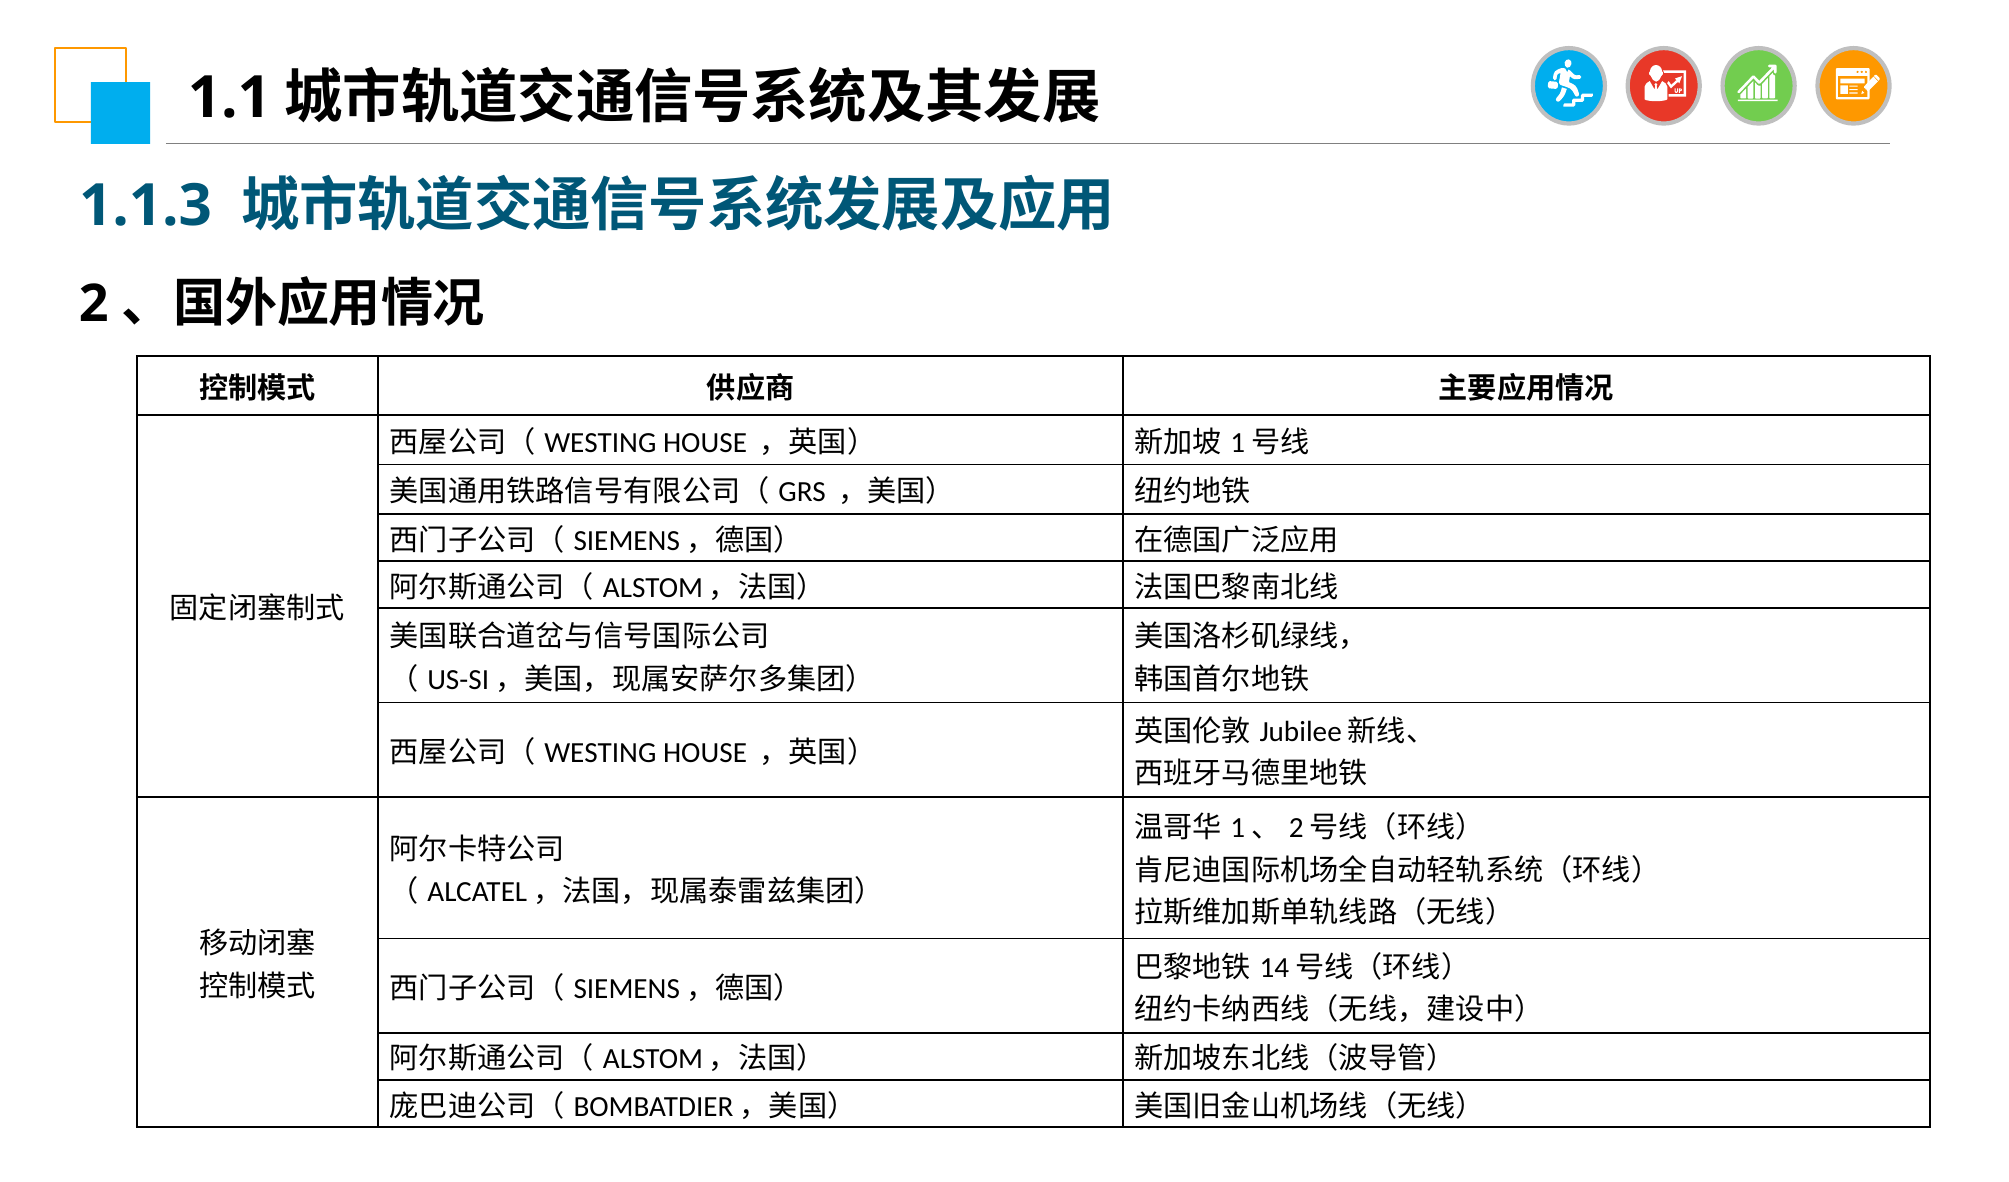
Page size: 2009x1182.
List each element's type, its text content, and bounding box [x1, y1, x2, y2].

table_cell 阿尔斯通公司（ALSTOM，法国） [379, 1034, 1122, 1079]
table_header 主要应用情况 [1124, 357, 1929, 414]
table_cell 庞巴迪公司（BOMBATDIER，美国） [379, 1081, 1122, 1126]
text_box 1.1.3 城市轨道交通信号系统发展及应用 [58, 157, 1136, 248]
table_cell 新加坡1号线 [1124, 416, 1929, 464]
table_cell 美国通用铁路信号有限公司（GRS ，美国） [379, 465, 1122, 513]
table_cell 温哥华1、2号线（环线） 肯尼迪国际机场全自动轻轨系统（环线） 拉斯维加斯单轨线路（无线） [1124, 798, 1929, 938]
table_cell 西屋公司（WESTING HOUSE ，英国） [379, 703, 1122, 796]
table_header 控制模式 [138, 357, 377, 414]
table_cell 西屋公司（WESTING HOUSE ，英国） [379, 416, 1122, 464]
table_cell 固定闭塞制式 [138, 416, 377, 796]
table_cell 纽约地铁 [1124, 465, 1929, 513]
text_box 2、国外应用情况 [64, 262, 500, 340]
table_cell 西门子公司（SIEMENS，德国） [379, 939, 1122, 1032]
table_header 供应商 [379, 357, 1122, 414]
table_cell 在德国广泛应用 [1124, 515, 1929, 560]
table_cell 巴黎地铁14号线（环线） 纽约卡纳西线（无线，建设中） [1124, 939, 1929, 1032]
table_cell 移动闭塞 控制模式 [138, 798, 377, 1126]
text_box 1.1城市轨道交通信号系统及其发展 [173, 51, 1116, 137]
table_cell 阿尔斯通公司（ALSTOM，法国） [379, 562, 1122, 607]
table_cell 新加坡东北线（波导管） [1124, 1034, 1929, 1079]
table_cell 法国巴黎南北线 [1124, 562, 1929, 607]
table_cell 美国旧金山机场线（无线） [1124, 1081, 1929, 1126]
table_cell 美国洛杉矶绿线， 韩国首尔地铁 [1124, 609, 1929, 702]
table_cell 阿尔卡特公司 （ALCATEL，法国，现属泰雷兹集团） [379, 798, 1122, 938]
table_cell 西门子公司（SIEMENS，德国） [379, 515, 1122, 560]
table_cell 英国伦敦Jubilee新线、 西班牙马德里地铁 [1124, 703, 1929, 796]
table_cell 美国联合道岔与信号国际公司 （US-SI，美国，现属安萨尔多集团） [379, 609, 1122, 702]
